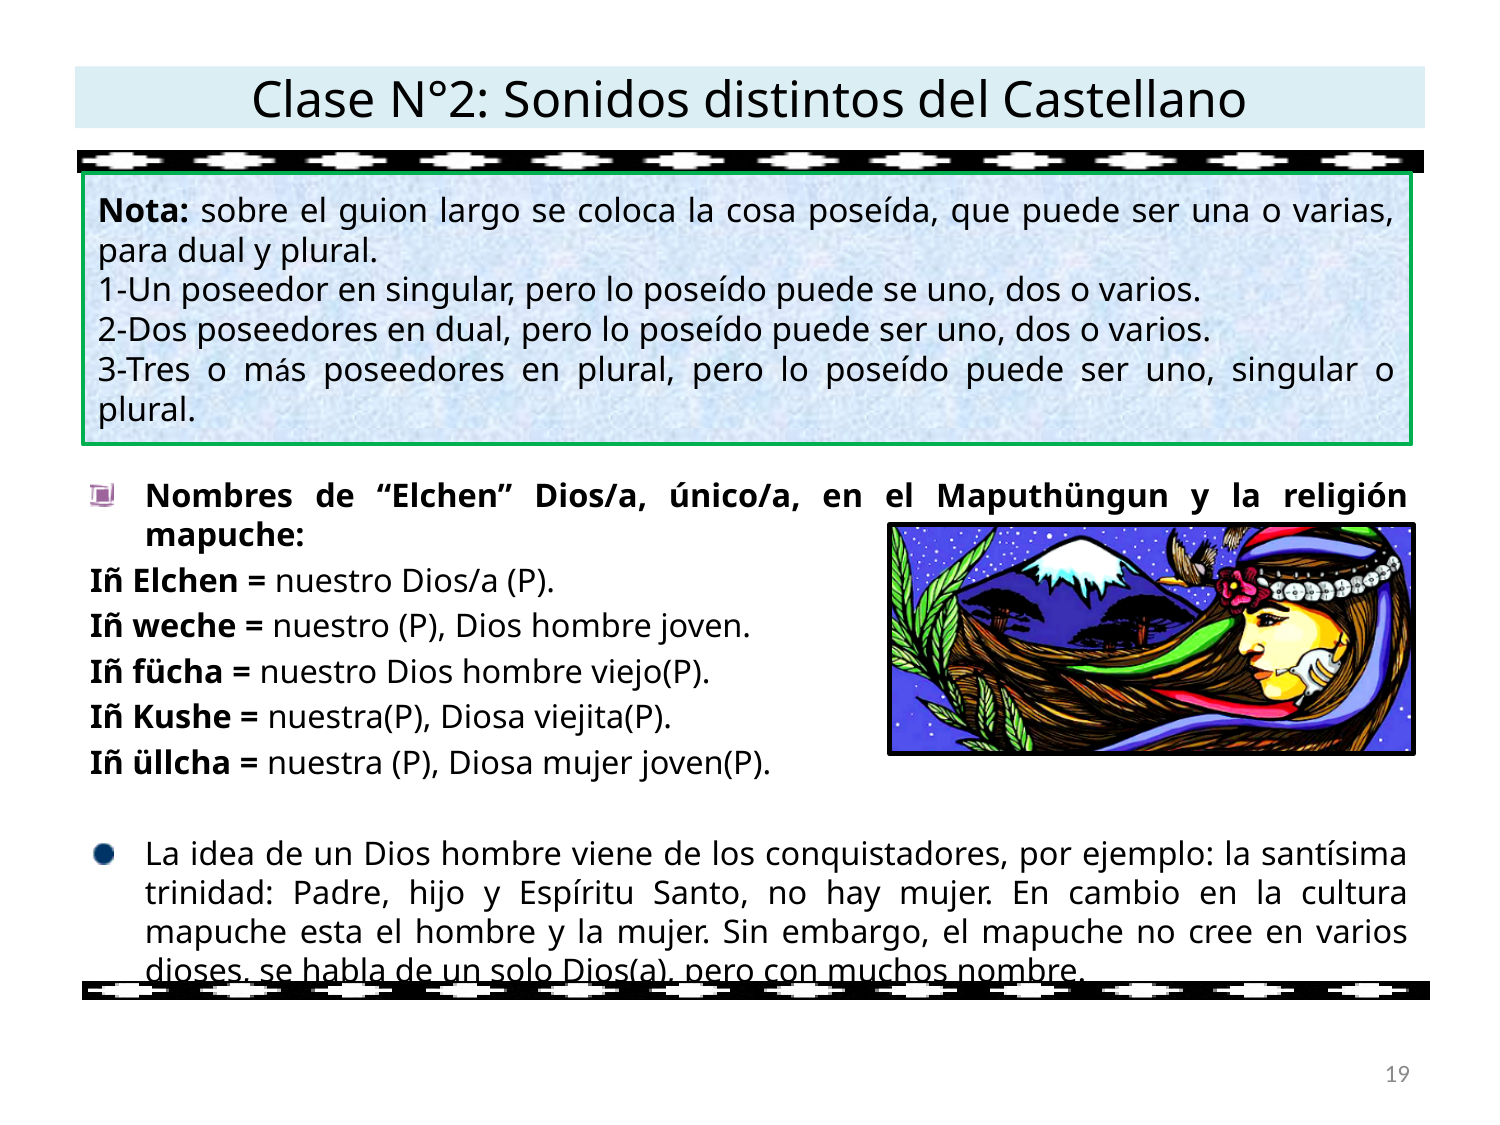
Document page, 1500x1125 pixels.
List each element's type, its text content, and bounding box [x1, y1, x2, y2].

text_box Nota: sobre el guion largo se coloca la cosa poseída, que puede ser una o varias, para dual y plural. 1-Un poseedor en singular, pero lo poseído puede se uno, dos o varios. 2-Dos poseedores en dual, pero lo poseído puede ser uno, dos o varios. 3-Tres o más poseedores en plural, pero lo poseído puede ser uno, singular o plural. [81, 181, 1413, 446]
picture [891, 526, 1412, 752]
title Clase N°2: Sonidos distintos del Castellano [75, 66, 1425, 129]
picture [82, 980, 1430, 1000]
slide_number 19 [1074, 1042, 1425, 1103]
picture [76, 150, 1424, 173]
list Nombres de “Elchen” Dios/a, único/a, en el Maputhüngun y la religión mapuche: Iñ Elchen = nuestro Dios/a (P). Iñ weche = nuestro (P), Dios hombre joven. Iñ fücha = nuestro Dios hombre viejo(P). Iñ Kushe = nuestra(P), Diosa viejita(P). Iñ üllcha = nuestra (P), Diosa mujer joven(P). La idea de un Dios hombre viene de los conquistadores, por ejemplo: la santísima trinidad: Padre, hijo y Espíritu Santo, no hay mujer. En cambio en la cultura mapuche esta el hombre y la mujer. Sin embargo, el mapuche no cree en varios dioses, se habla de un solo Dios(a), pero con muchos nombre. [75, 179, 1425, 1005]
picture [90, 840, 114, 865]
picture [90, 483, 114, 507]
